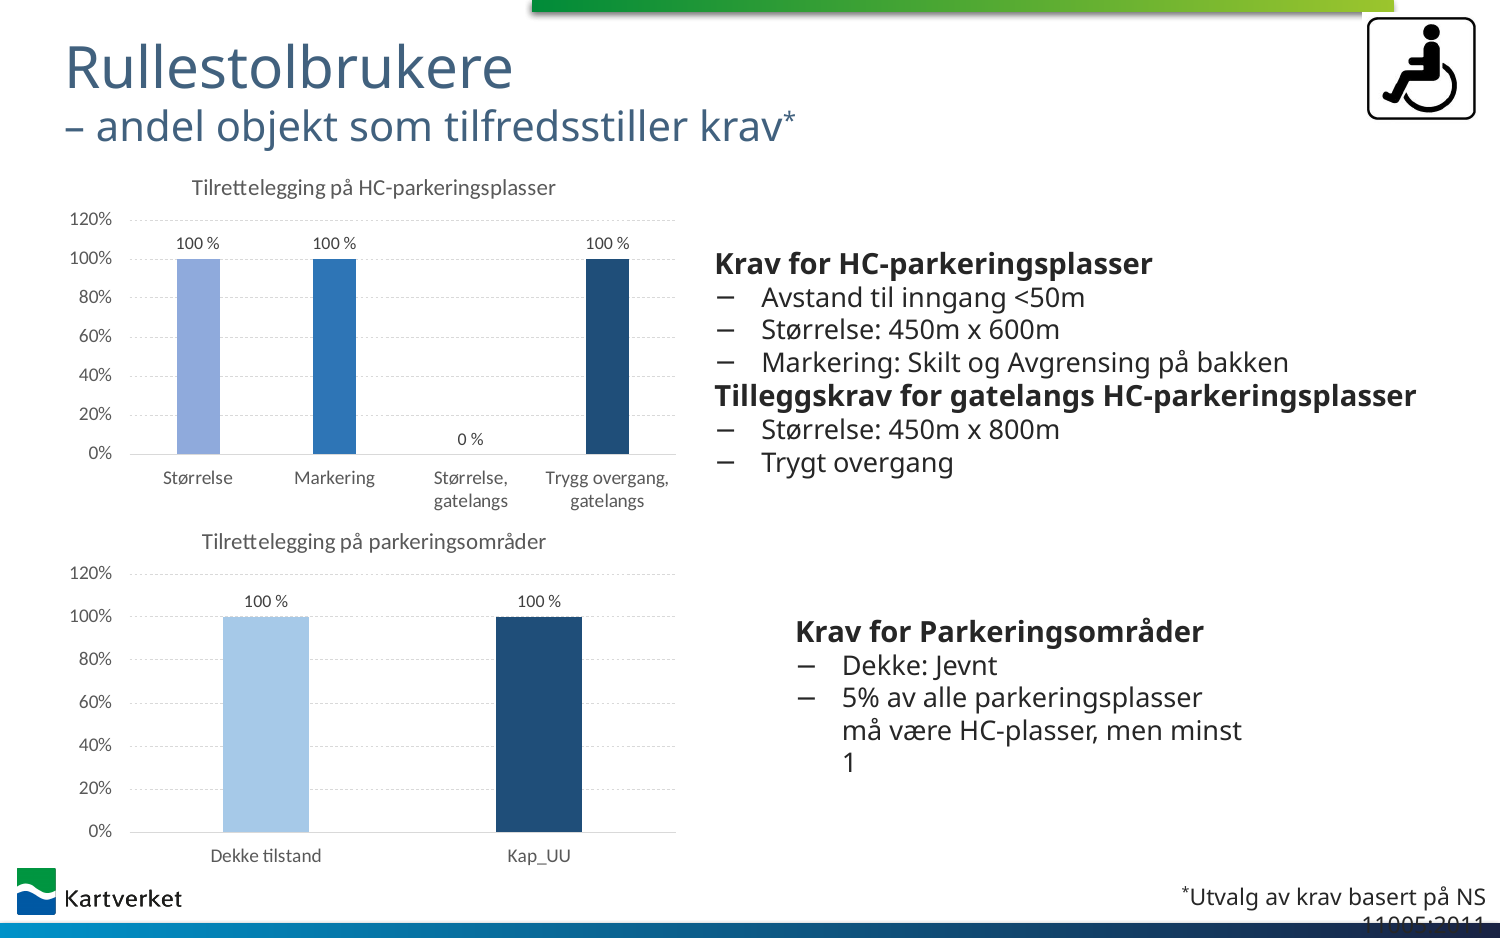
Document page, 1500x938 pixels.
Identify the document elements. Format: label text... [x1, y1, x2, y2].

picture [62, 166, 687, 519]
text_box Krav for Parkeringsområder Dekke: Jevnt 5% av alle parkeringsplasser må være HC-plasser, men minst 1 [780, 605, 1261, 786]
text_box Krav for HC-parkeringsplasser Avstand til inngang <50m Størrelse: 450m x 600m Markering: Skilt og Avgrensing på bakken Tilleggskrav for gatelangs HC-parkeringsplasser Størrelse: 450m x 800m Trygt overgang [699, 237, 1433, 485]
text_box Rullestolbrukere – andel objekt som tilfredsstiller krav* [49, 25, 1431, 158]
text_box *Utvalg av krav basert på NS 11005:2011 [1068, 873, 1500, 938]
picture [62, 520, 687, 874]
picture [1362, 12, 1481, 126]
